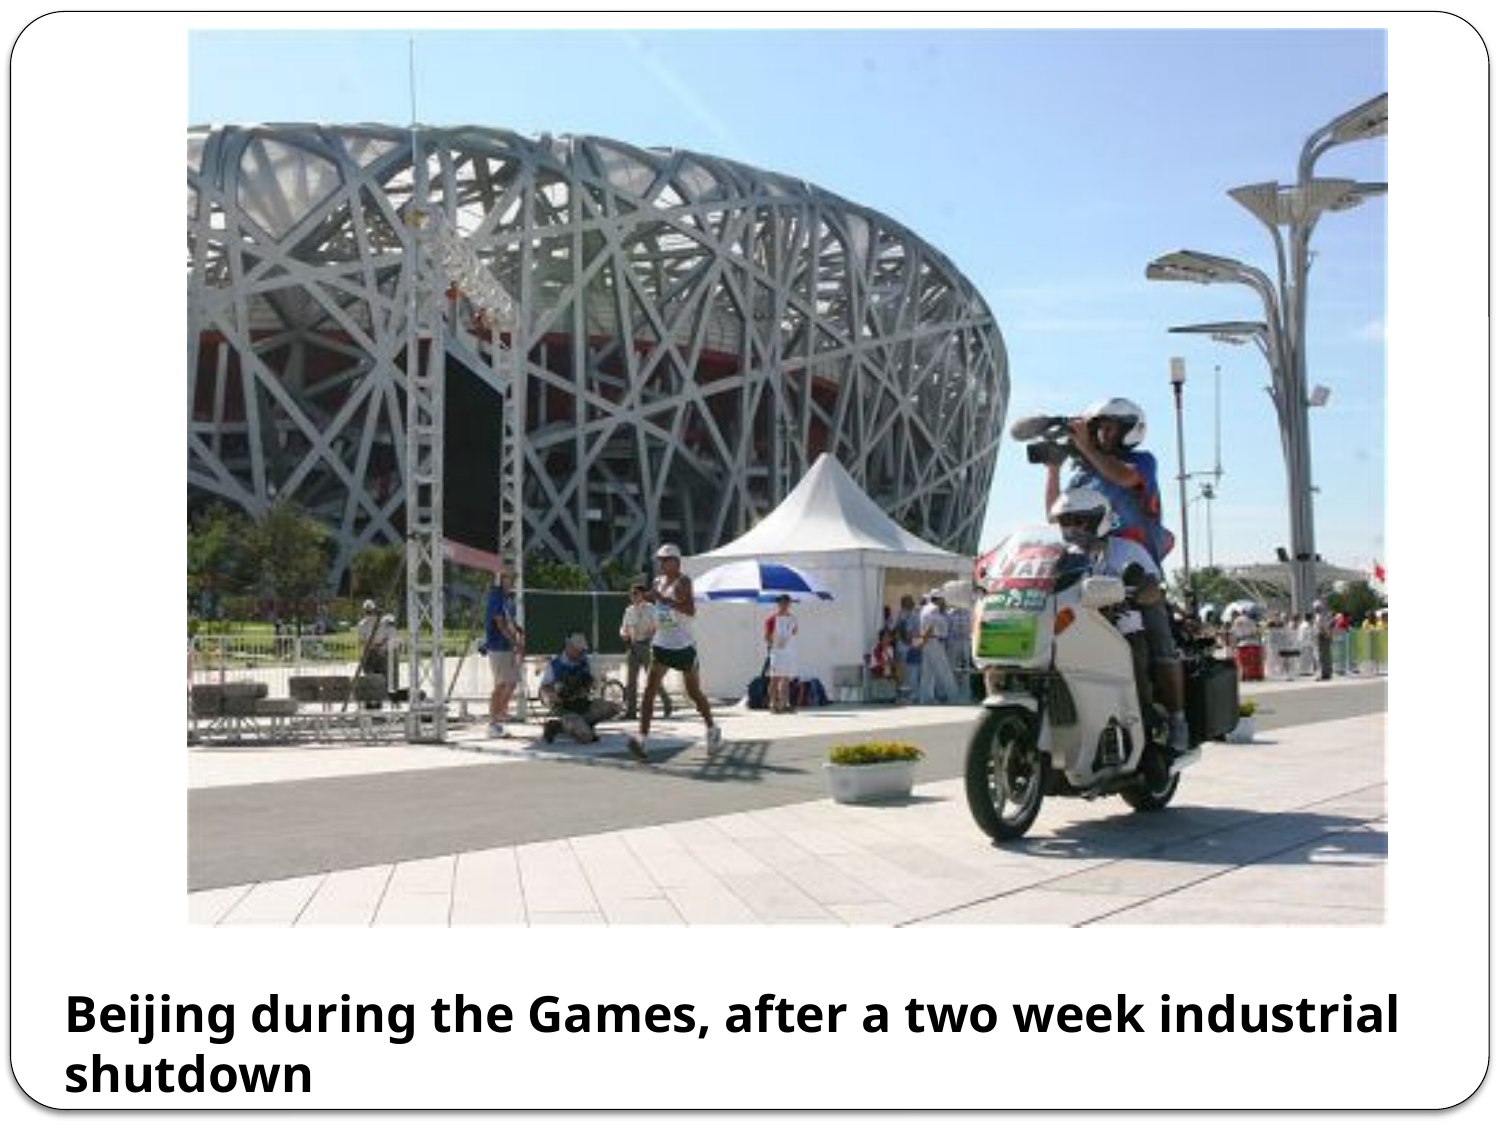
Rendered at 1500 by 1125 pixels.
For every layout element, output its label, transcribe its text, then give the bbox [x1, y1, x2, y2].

text_box Beijing during the Games, after a two week industrial shutdown [50, 974, 1438, 1110]
picture [187, 27, 1388, 929]
